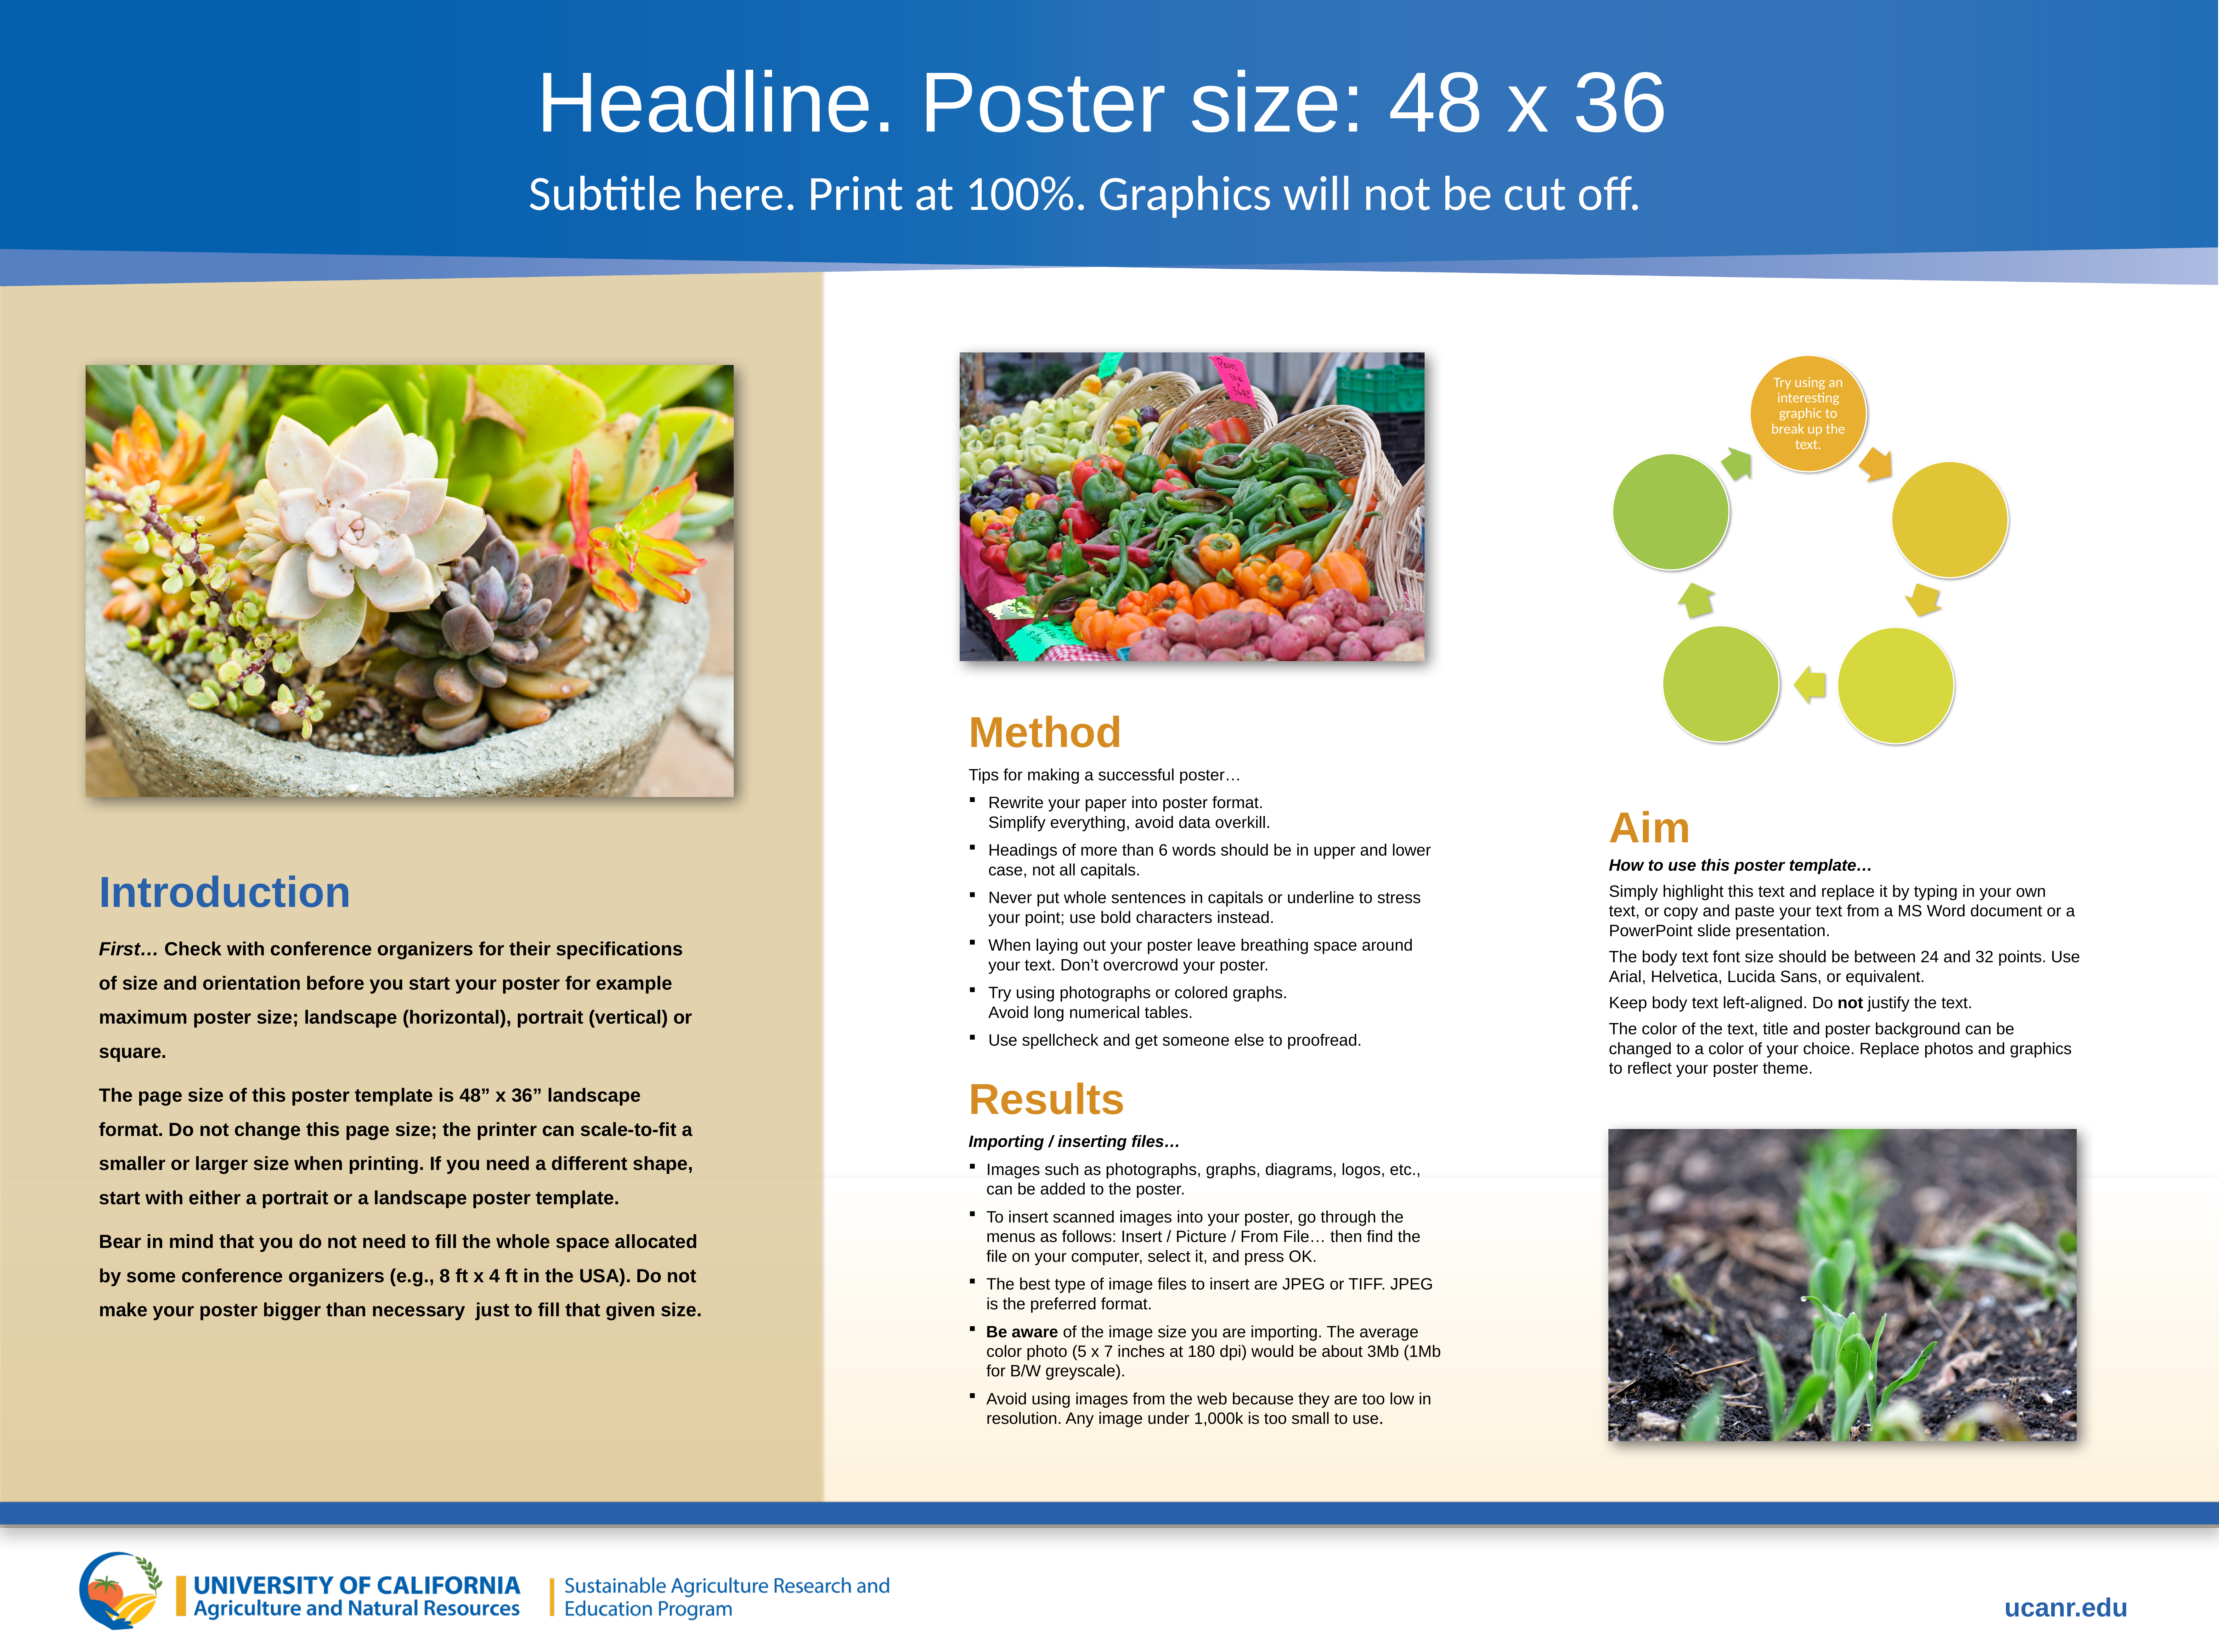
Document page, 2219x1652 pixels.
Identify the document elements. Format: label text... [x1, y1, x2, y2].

text_box Introduction First… Check with conference organizers for their specifications of size and orientation before you start your poster for example maximum poster size; landscape (horizontal), portrait (vertical) or square. The page size of this poster template is 48” x 36” landscape format. Do not change this page size; the printer can scale-to-fit a smaller or larger size when printing. If you need a different shape, start with either a portrait or a landscape poster template. Bear in mind that you do not need to fill the whole space allocated by some conference organizers (e.g., 8 ft x 4 ft in the USA). Do not make your poster bigger than necessary just to fill that given size. [75, 825, 728, 1522]
subtitle Subtitle here. Print at 100%. Graphics will not be cut off. [209, 150, 1973, 267]
picture [86, 365, 734, 797]
picture [1608, 1129, 2077, 1441]
text_box Method Tips for making a successful poster… Rewrite your paper into poster format. Simplify everything, avoid data overkill. Headings of more than 6 words should be in upper and lower case, not all capitals. Never put whole sentences in capitals or underline to stress your point; use bold characters instead. When laying out your poster leave breathing space around your text. Don’t overcrowd your poster. Try using photographs or colored graphs. Avoid long numerical tables. Use spellcheck and get someone else to proofread. Results Importing / inserting files… Images such as photographs, graphs, diagrams, logos, etc., can be added to the poster. To insert scanned images into your poster, go through the menus as follows: Insert / Picture / From File… then find the file on your computer, select it, and press OK. The best type of image files to insert are JPEG or TIFF. JPEG is the preferred format. Be aware of the image size you are importing. The average color photo (5 x 7 inches at 180 dpi) would be about 3Mb (1Mb for B/W greyscale). Avoid using images from the web because they are too low in resolution. Any image under 1,000k is too small to use. [942, 678, 1469, 1474]
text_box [1608, 277, 2008, 821]
title Headline. Poster size: 48 x 36 [77, 1, 2105, 208]
picture [960, 352, 1425, 661]
picture [0, 0, 2218, 296]
picture [49, 1522, 923, 1652]
text_box Aim How to use this poster template… Simply highlight this text and replace it by typing in your own text, or copy and paste your text from a MS Word document or a PowerPoint slide presentation. The body text font size should be between 24 and 32 points. Use Arial, Helvetica, Lucida Sans, or equivalent. Keep body text left-aligned. Do not justify the text. The color of the text, title and poster background can be changed to a color of your choice. Replace photos and graphics to reflect your poster theme. [1604, 797, 2086, 1080]
